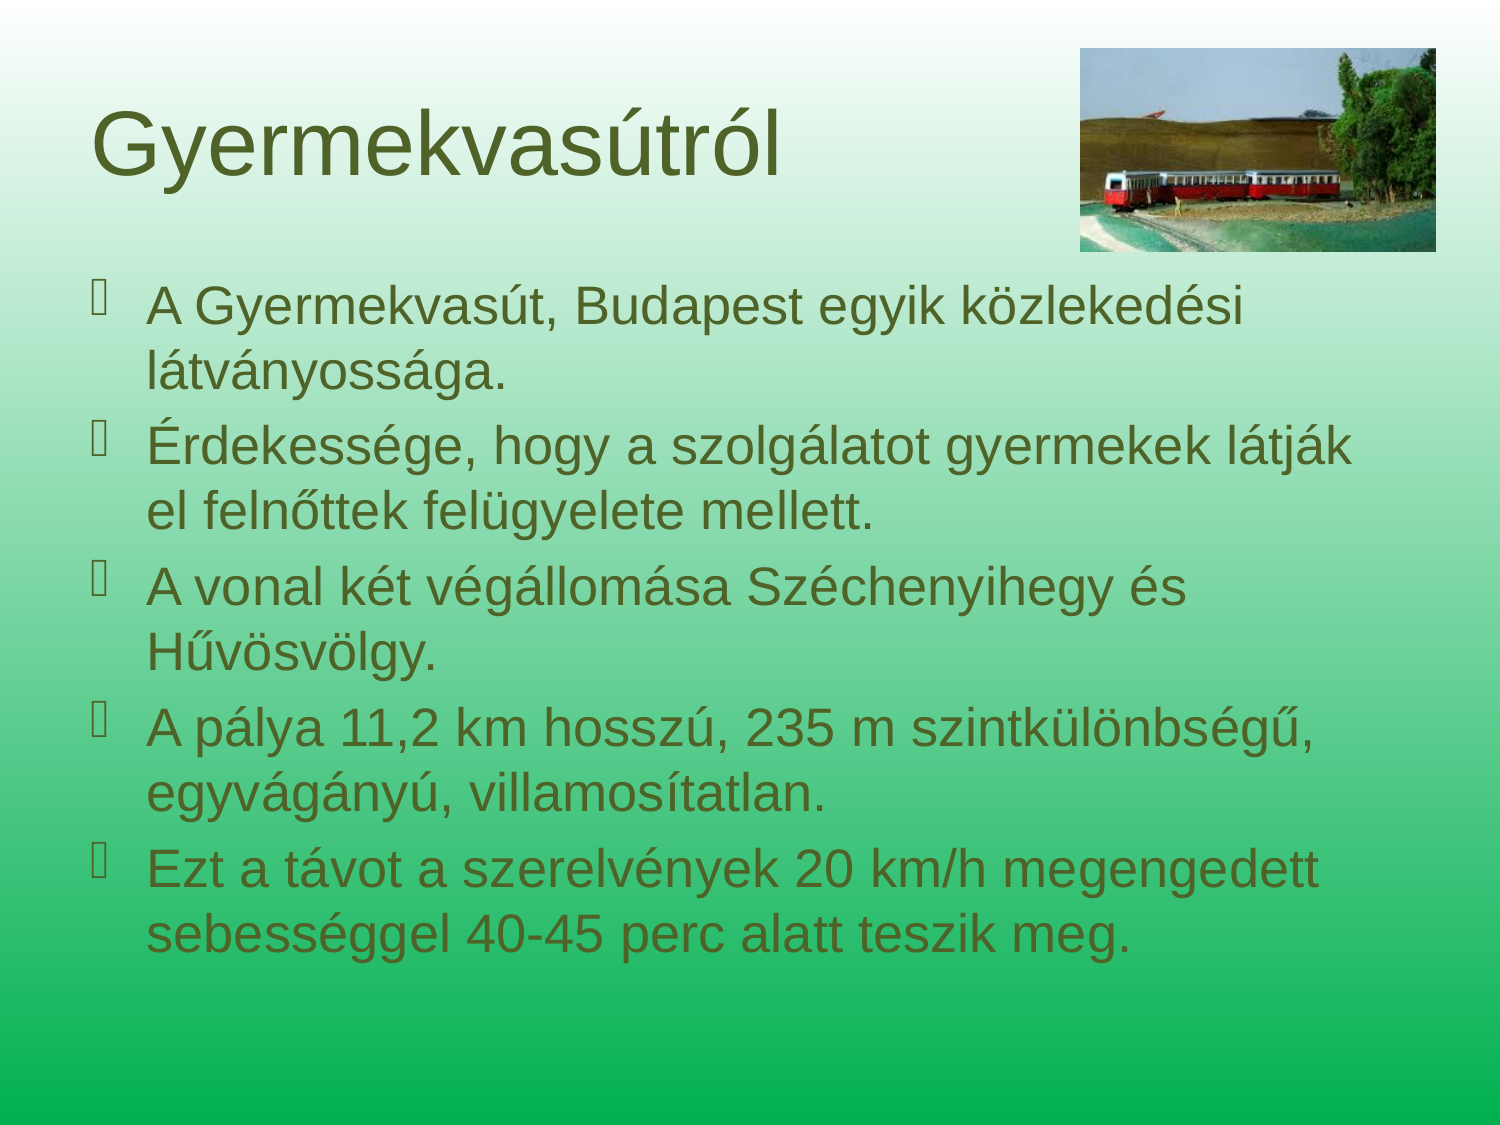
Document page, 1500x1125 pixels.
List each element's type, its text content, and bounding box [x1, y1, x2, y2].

title Gyermekvasútról [75, 45, 1425, 233]
picture [1080, 48, 1436, 253]
list A Gyermekvasút, Budapest egyik közlekedési látványossága. Érdekessége, hogy a szolgálatot gyermekek látják el felnőttek felügyelete mellett. A vonal két végállomása Széchenyihegy és Hűvösvölgy. A pálya 11,2 km hosszú, 235 m szintkülönbségű, egyvágányú, villamosítatlan. Ezt a távot a szerelvények 20 km/h megengedett sebességgel 40-45 perc alatt teszik meg. [75, 262, 1425, 1005]
